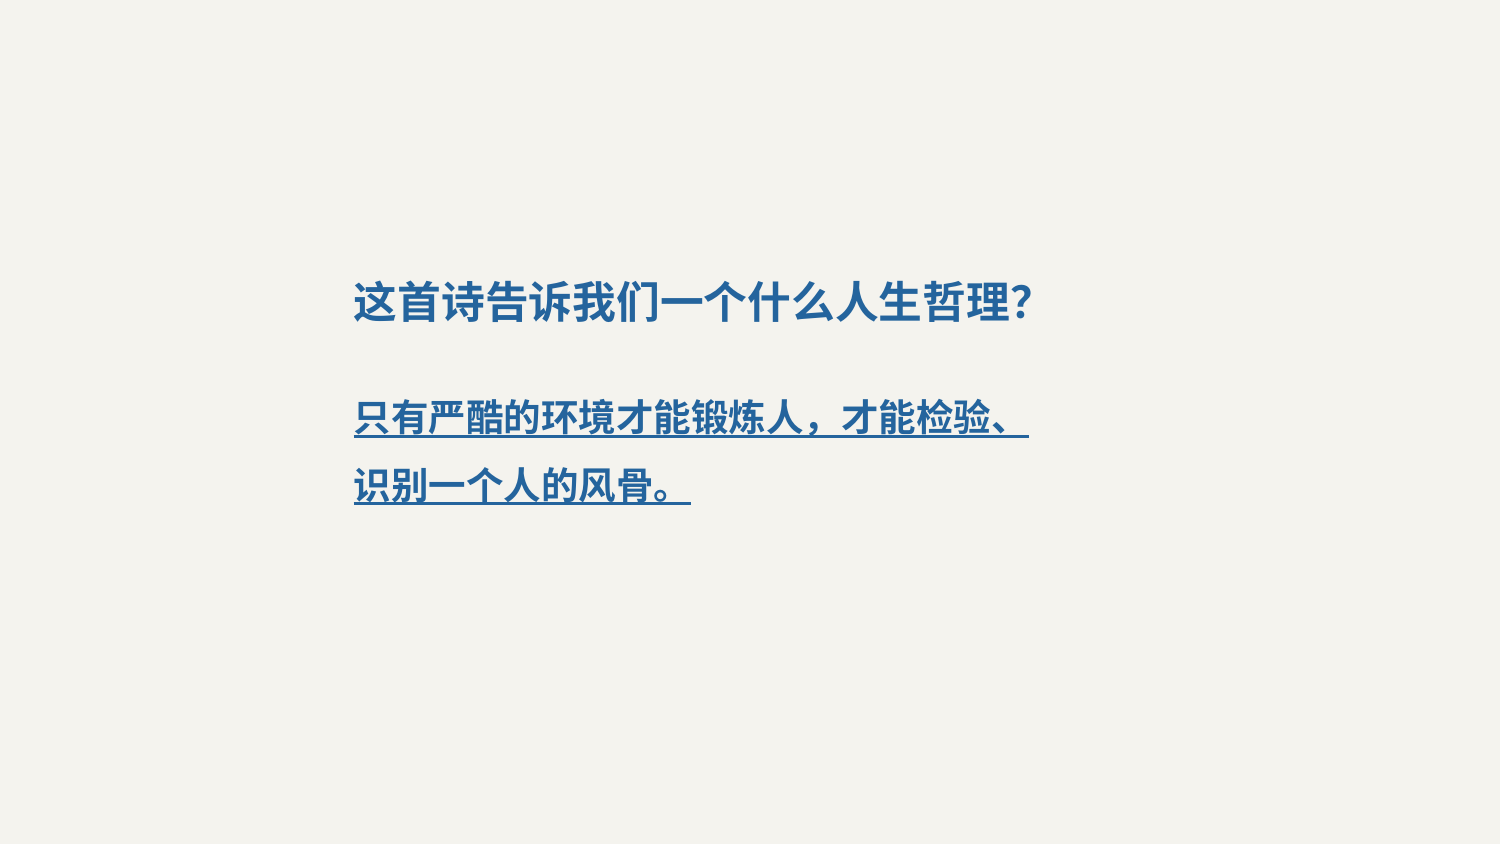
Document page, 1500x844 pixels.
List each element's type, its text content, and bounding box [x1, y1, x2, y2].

text_box 只有严酷的环境才能锻炼人，才能检验、识别一个人的风骨。 [342, 366, 1067, 513]
text_box 这首诗告诉我们一个什么人生哲理？ [342, 243, 1076, 333]
